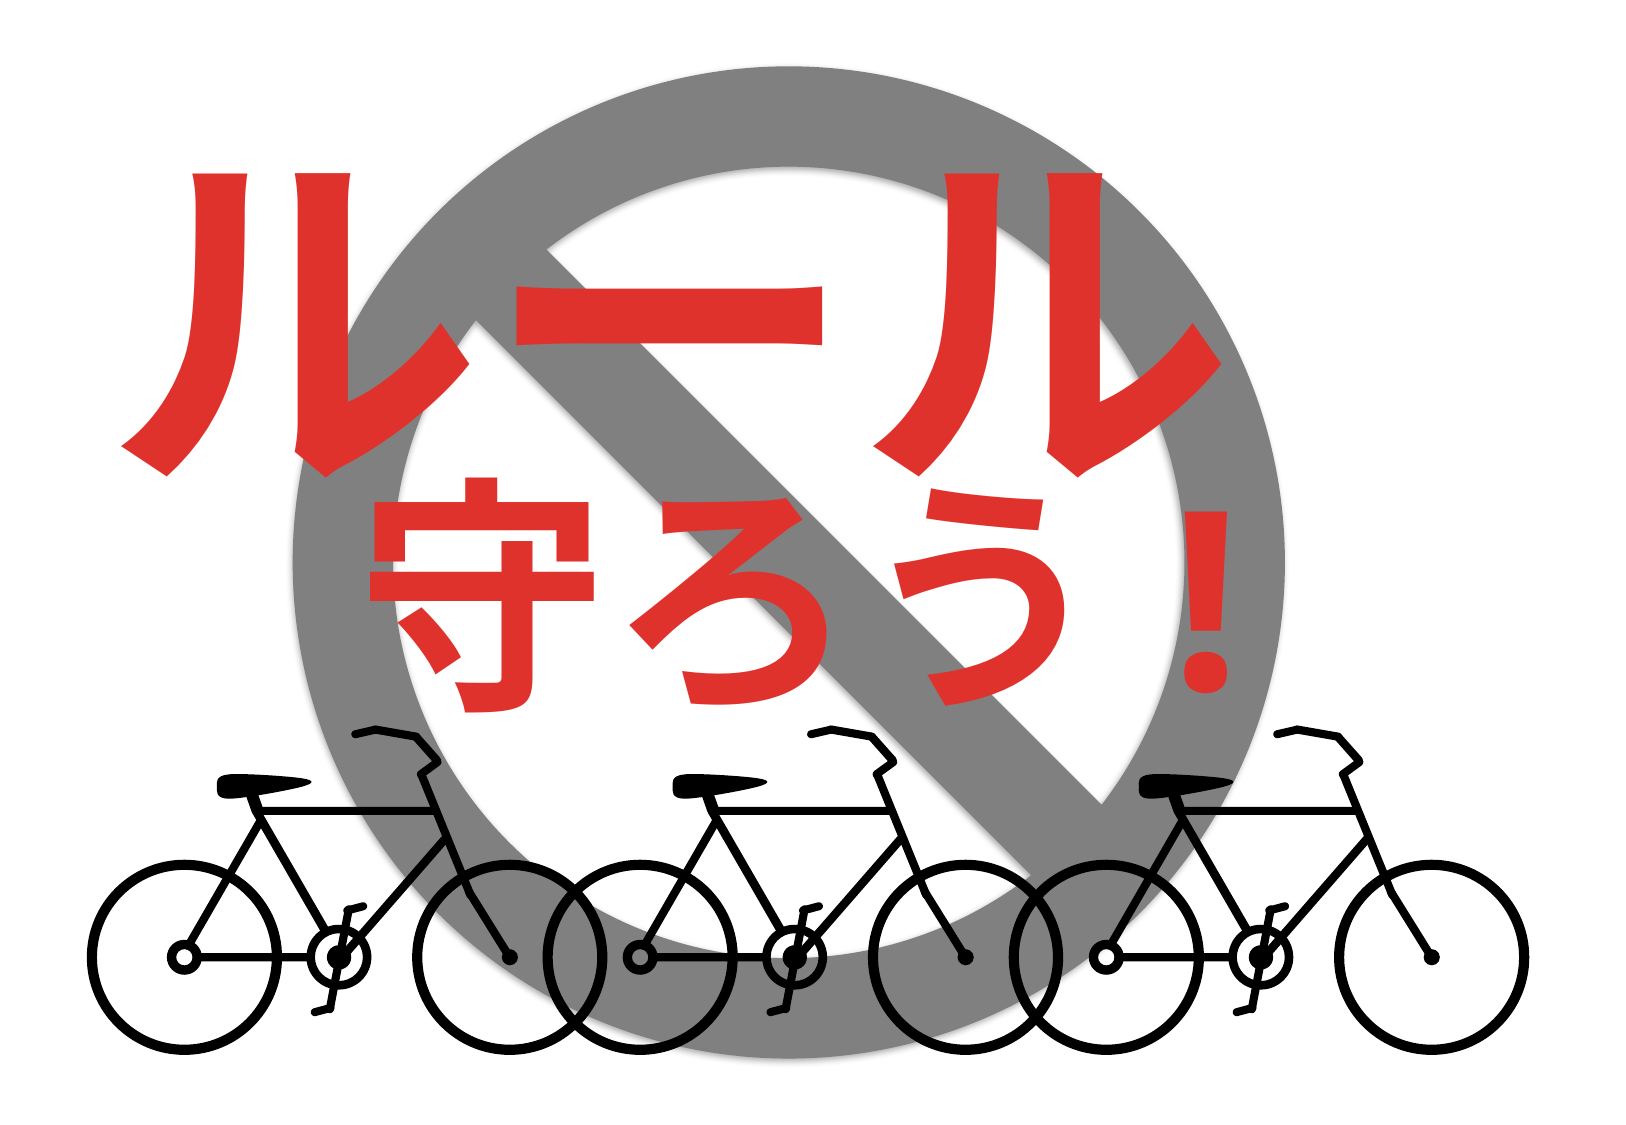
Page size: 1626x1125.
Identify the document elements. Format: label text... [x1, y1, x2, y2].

text_box [681, 66, 896, 78]
text_box 守ろう! [342, 544, 1257, 726]
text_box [86, 727, 1530, 1055]
text_box ルール [91, 78, 1512, 544]
text_box [1257, 544, 1285, 726]
text_box [292, 544, 342, 726]
